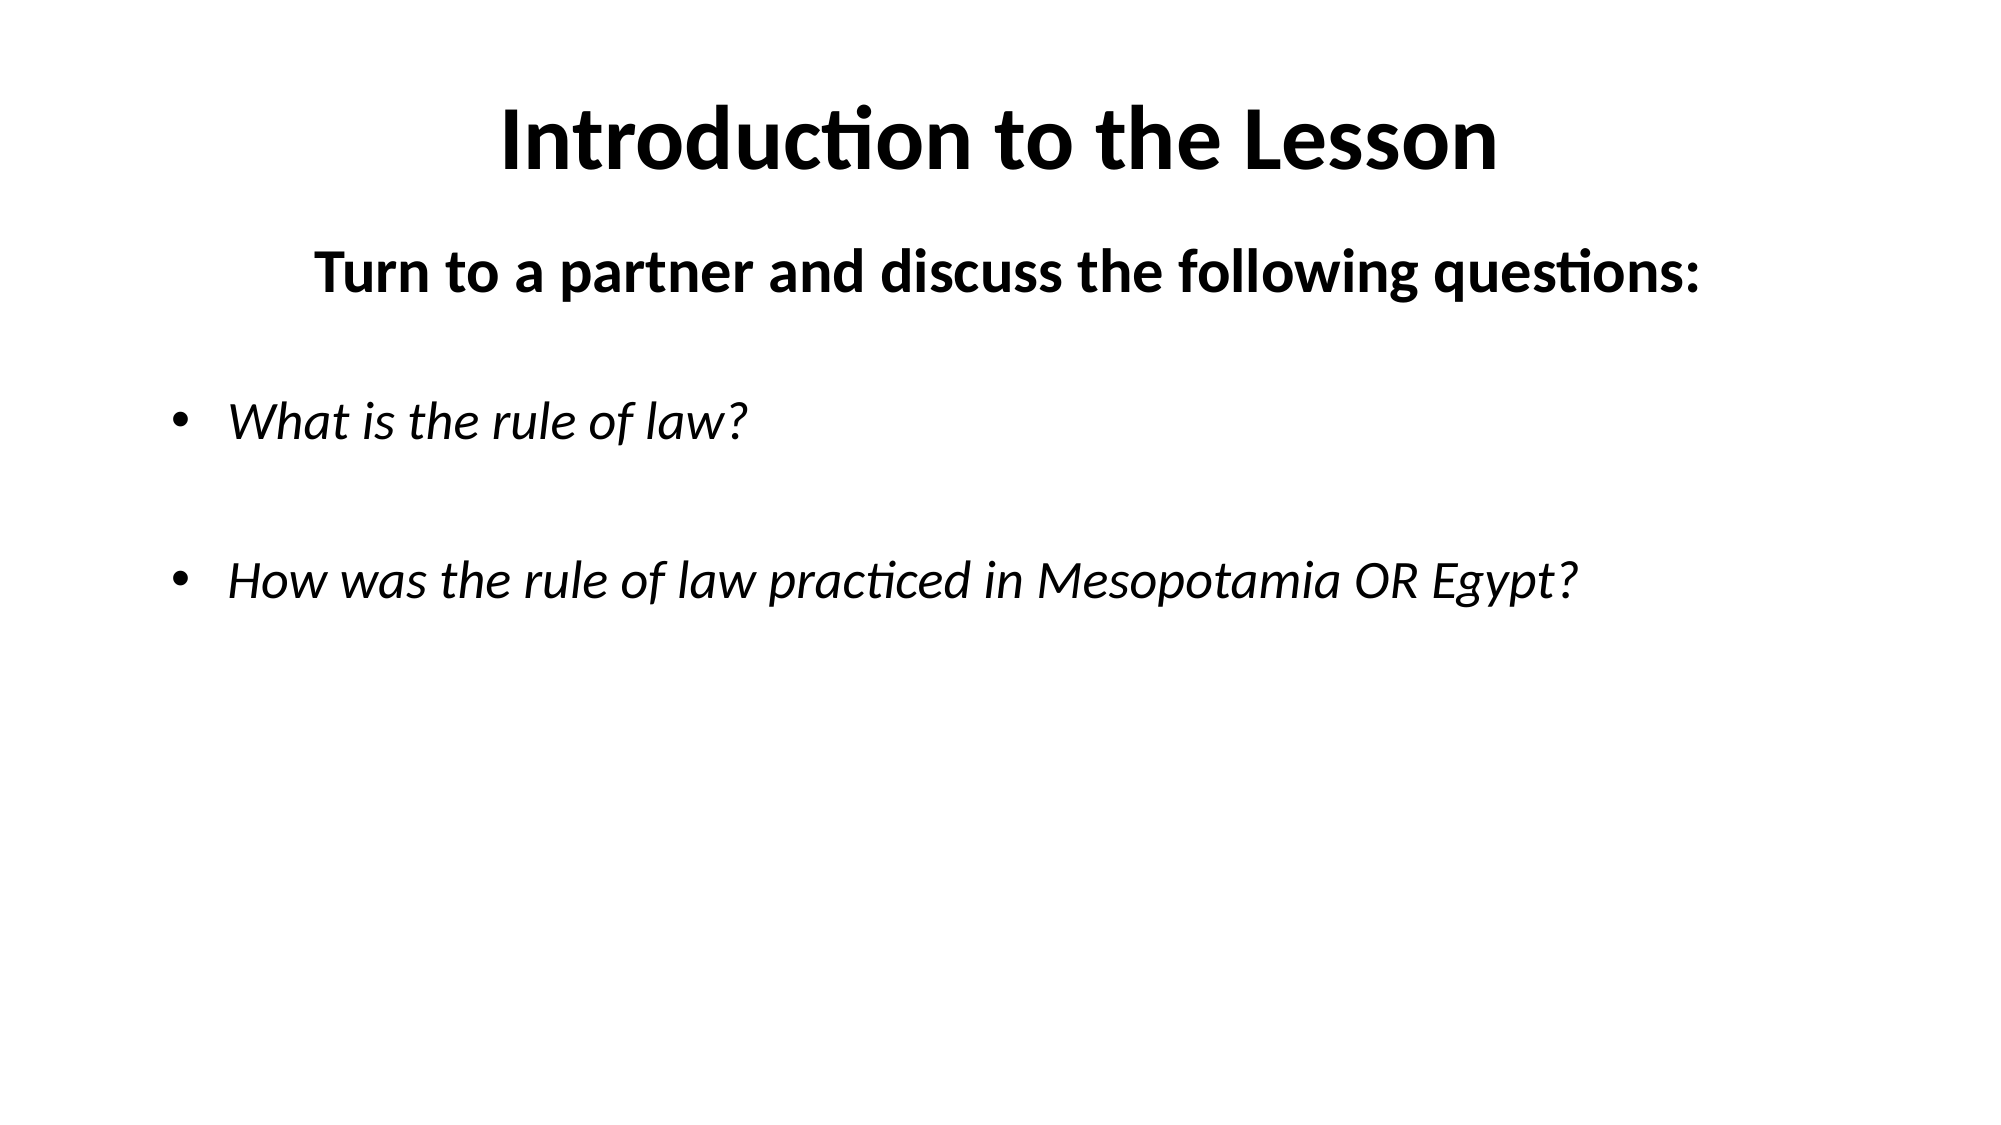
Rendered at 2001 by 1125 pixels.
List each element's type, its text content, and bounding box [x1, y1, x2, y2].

title Introduction to the Lesson [137, 31, 1863, 230]
list Turn to a partner and discuss the following questions: [137, 230, 1863, 299]
list What is the rule of law? How was the rule of law practiced in Mesopotamia OR Egypt? [137, 299, 1863, 739]
